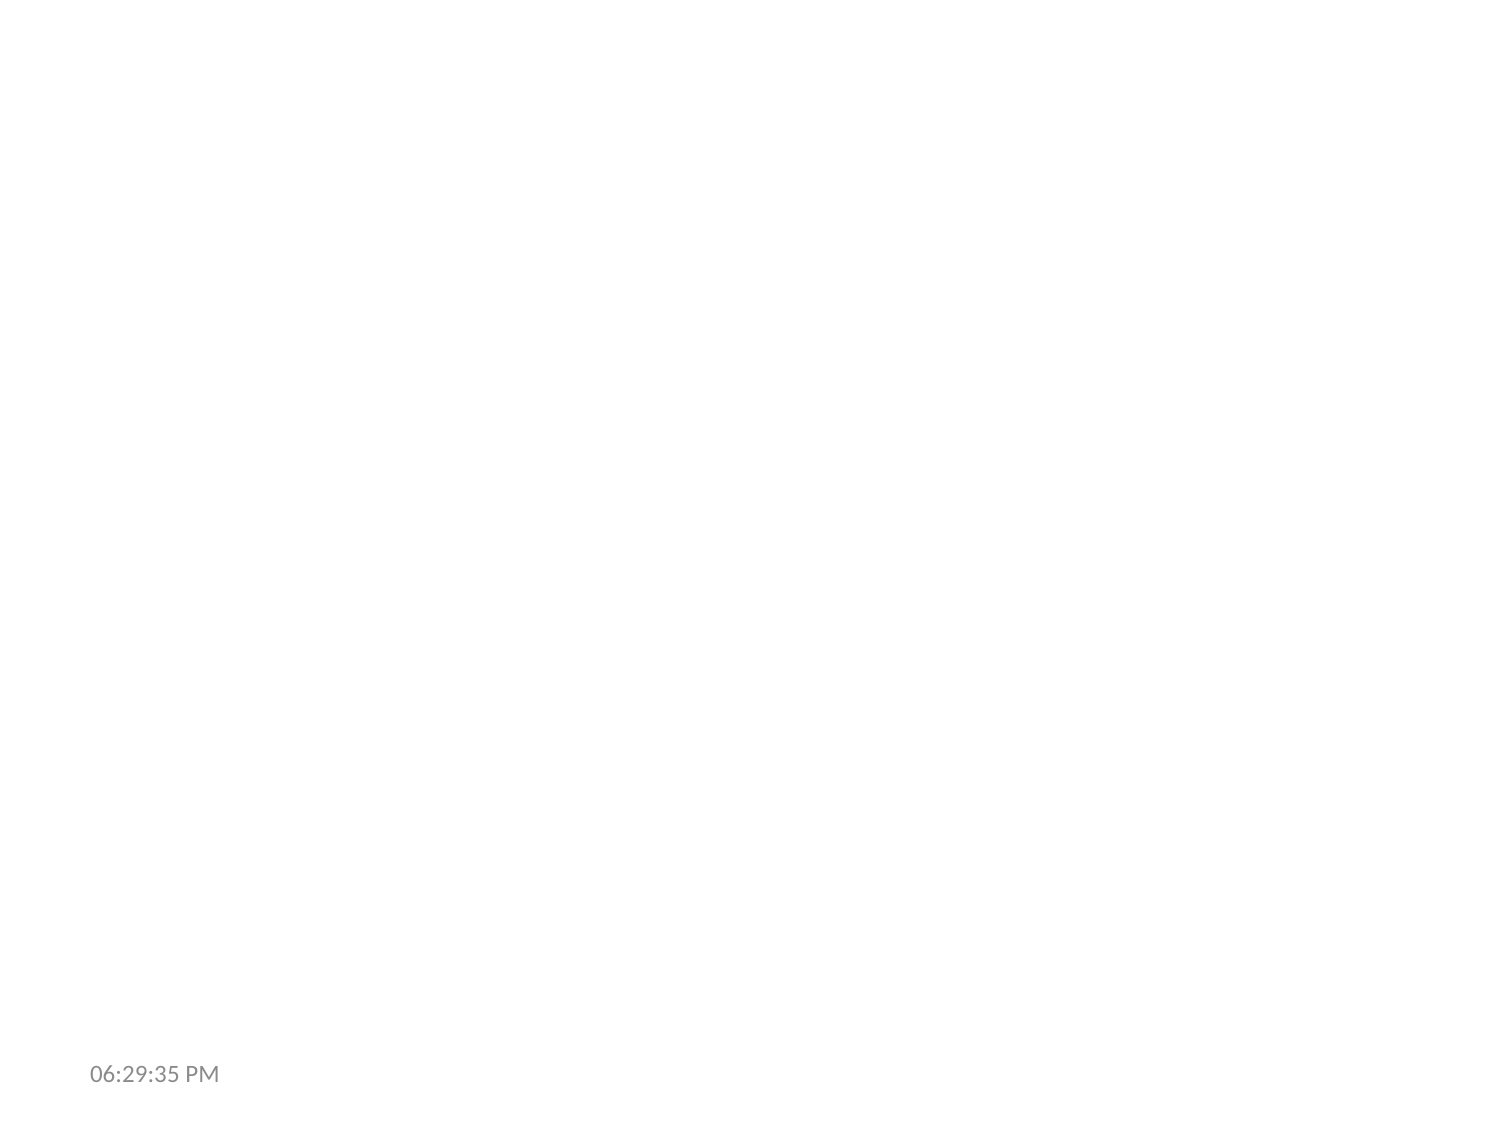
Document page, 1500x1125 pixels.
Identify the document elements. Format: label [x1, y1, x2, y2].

slide_number [75, 1042, 425, 1103]
